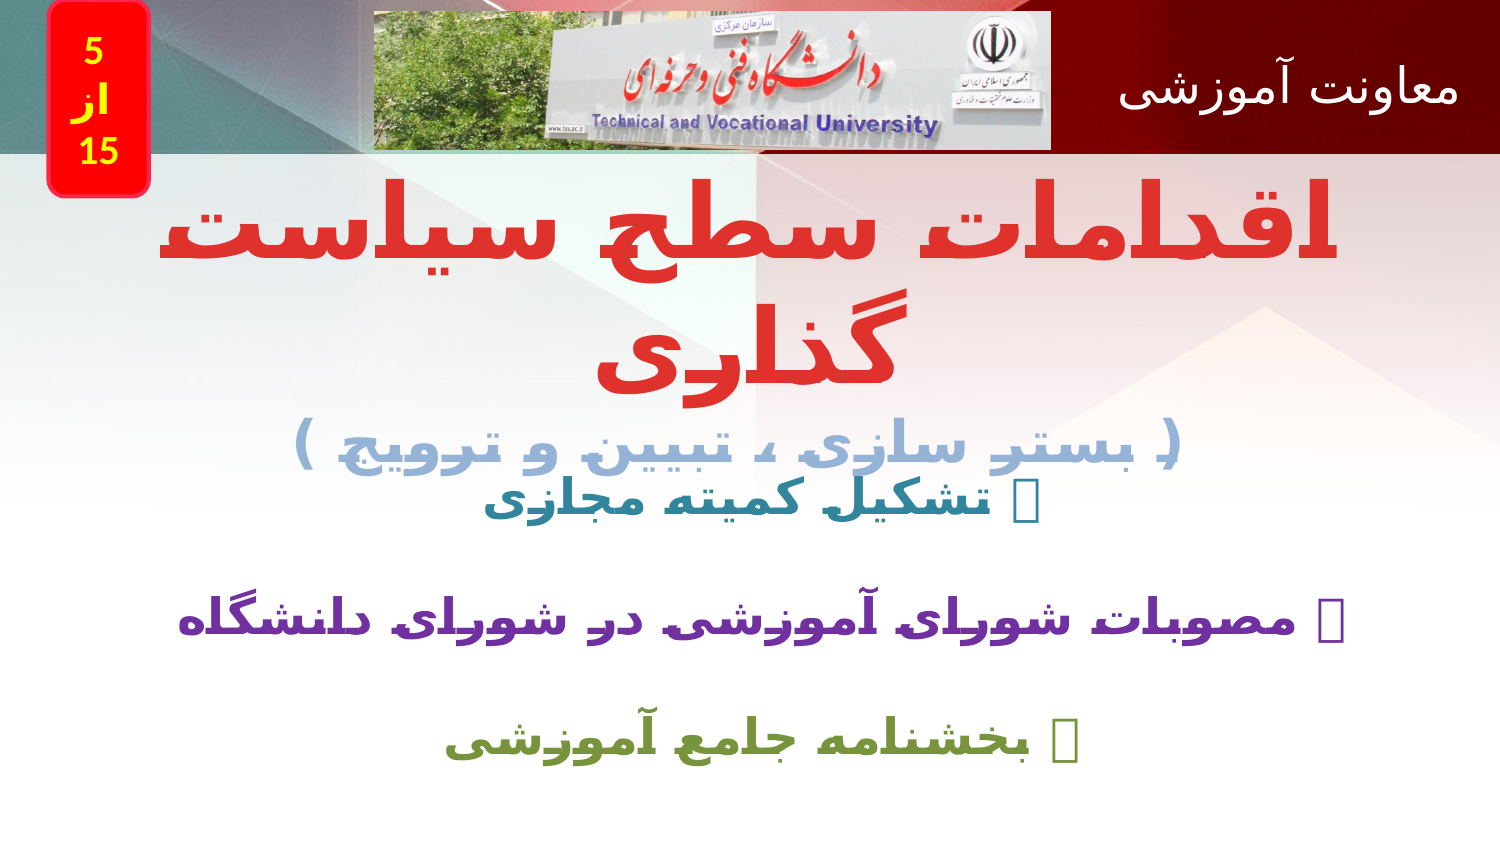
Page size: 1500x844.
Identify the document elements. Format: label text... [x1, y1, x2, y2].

title معاونت آموزشی [1100, 21, 1477, 146]
picture [143, 0, 1500, 396]
text_box  تشکیل کمیته مجازی  مصوبات شورای آموزشی در شورای دانشگاه  بخشنامه جامع آموزشی [10, 396, 1500, 772]
picture [0, 0, 1500, 844]
text_box 5 از 15 [46, 0, 151, 146]
text_box اقدامات سطح سیاست گذاری ( بستر سازی ، تبیین و ترویج ) [11, 146, 1488, 482]
